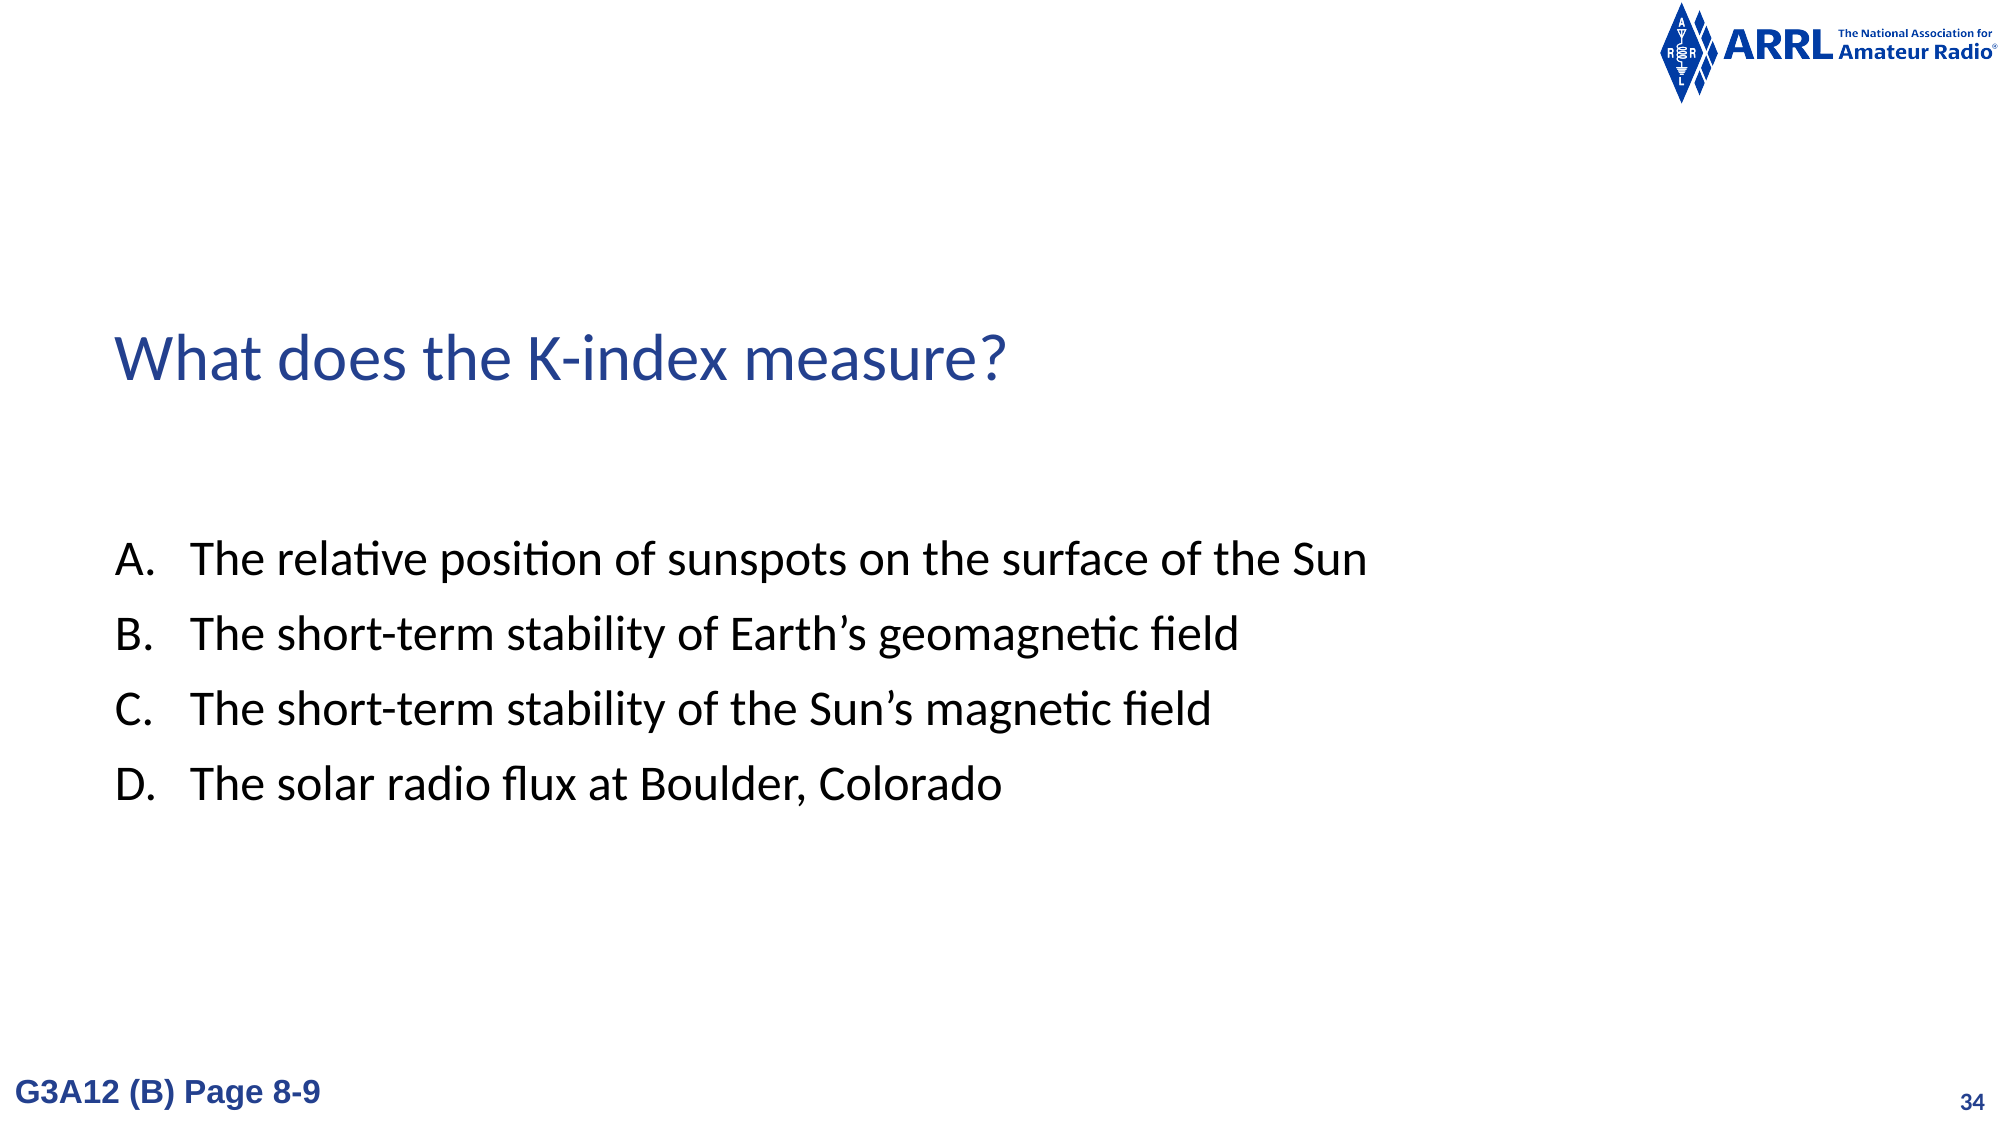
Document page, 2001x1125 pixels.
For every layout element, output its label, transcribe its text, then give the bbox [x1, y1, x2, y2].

picture [1658, 0, 1999, 106]
list The relative position of sunspots on the surface of the Sun The short-term stability of Earth’s geomagnetic field The short-term stability of the Sun’s magnetic field The solar radio flux at Boulder, Colorado [99, 525, 1900, 1005]
title What does the K-index measure? [99, 249, 1900, 468]
text_box G3A12 (B) Page 8-9 [0, 1062, 1313, 1118]
text_box 34 [1875, 1077, 2000, 1123]
